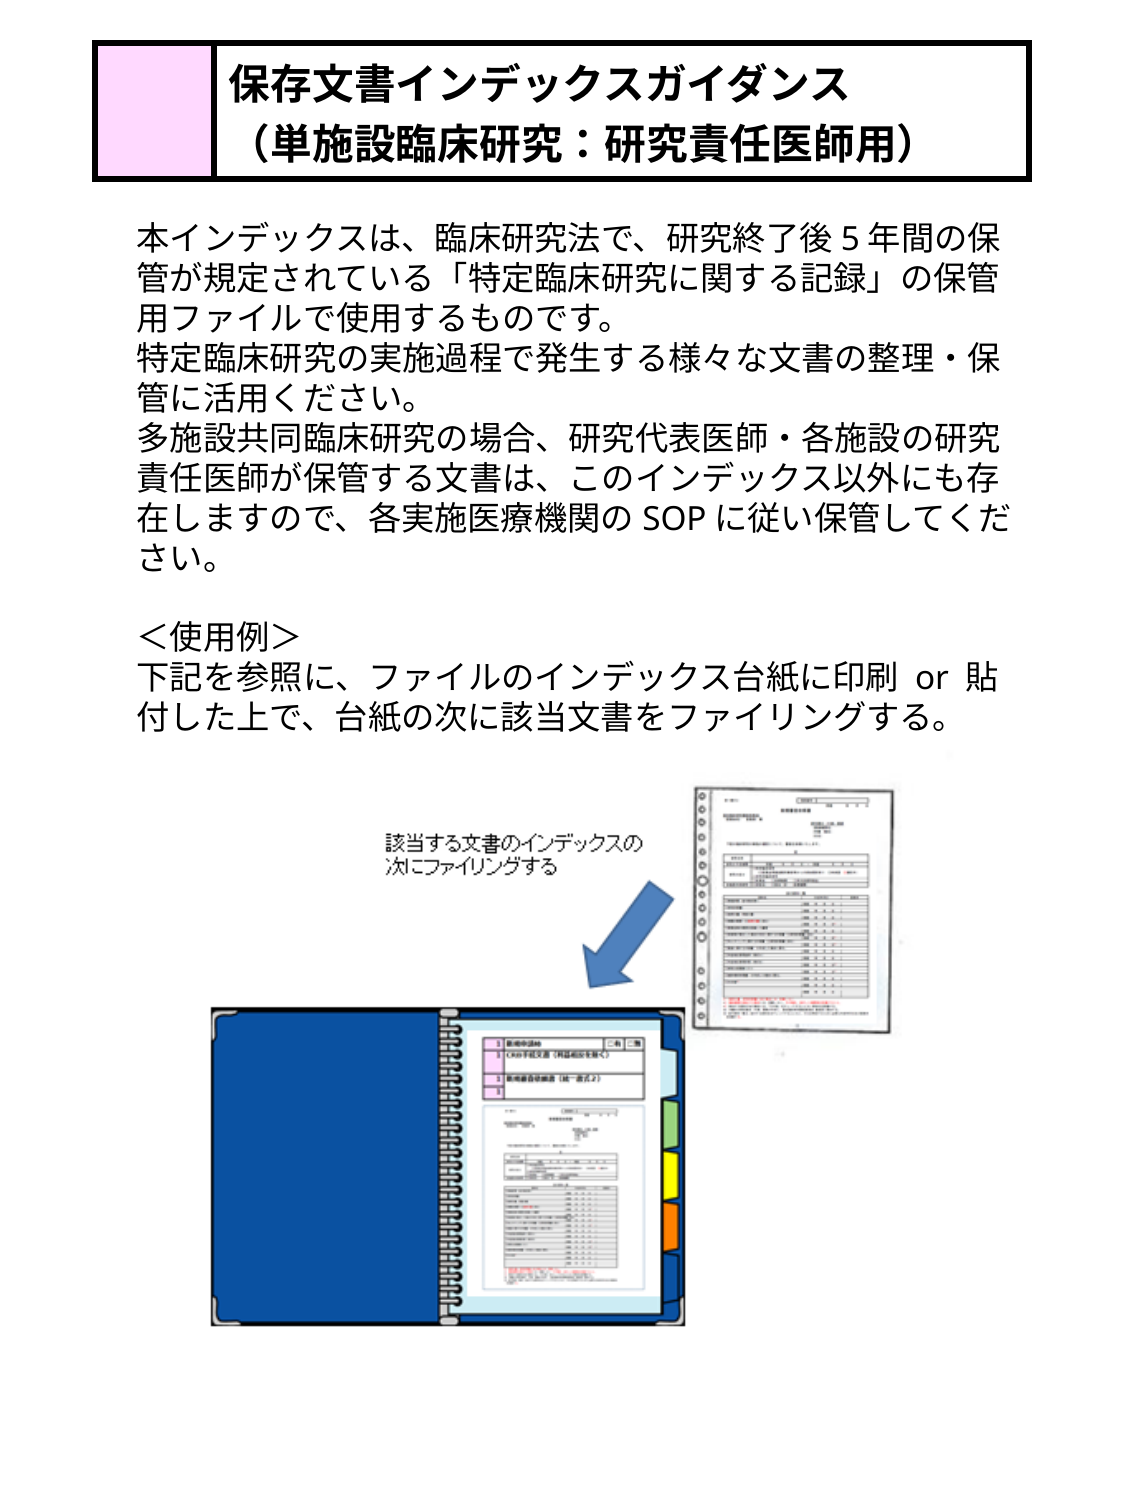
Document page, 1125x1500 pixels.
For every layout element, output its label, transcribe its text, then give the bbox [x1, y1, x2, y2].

picture [170, 748, 963, 1343]
text_box 本インデックスは、臨床研究法で、研究終了後5年間の保管が規定されている「特定臨床研究に関する記録」の保管用ファイルで使用するものです。 特定臨床研究の実施過程で発生する様々な文書の整理・保管に活用ください。 多施設共同臨床研究の場合、研究代表医師・各施設の研究責任医師が保管する文書は、このインデックス以外にも存在しますので、各実施医療機関のSOPに従い保管してください。 ＜使用例＞ 下記を参照に、ファイルのインデックス台紙に印刷 or 貼付した上で、台紙の次に該当文書をファイリングする。 [122, 209, 1031, 789]
table_header 保存文書インデックスガイダンス （単施設臨床研究：研究責任医師用） [217, 46, 1026, 176]
table_header [98, 46, 211, 176]
